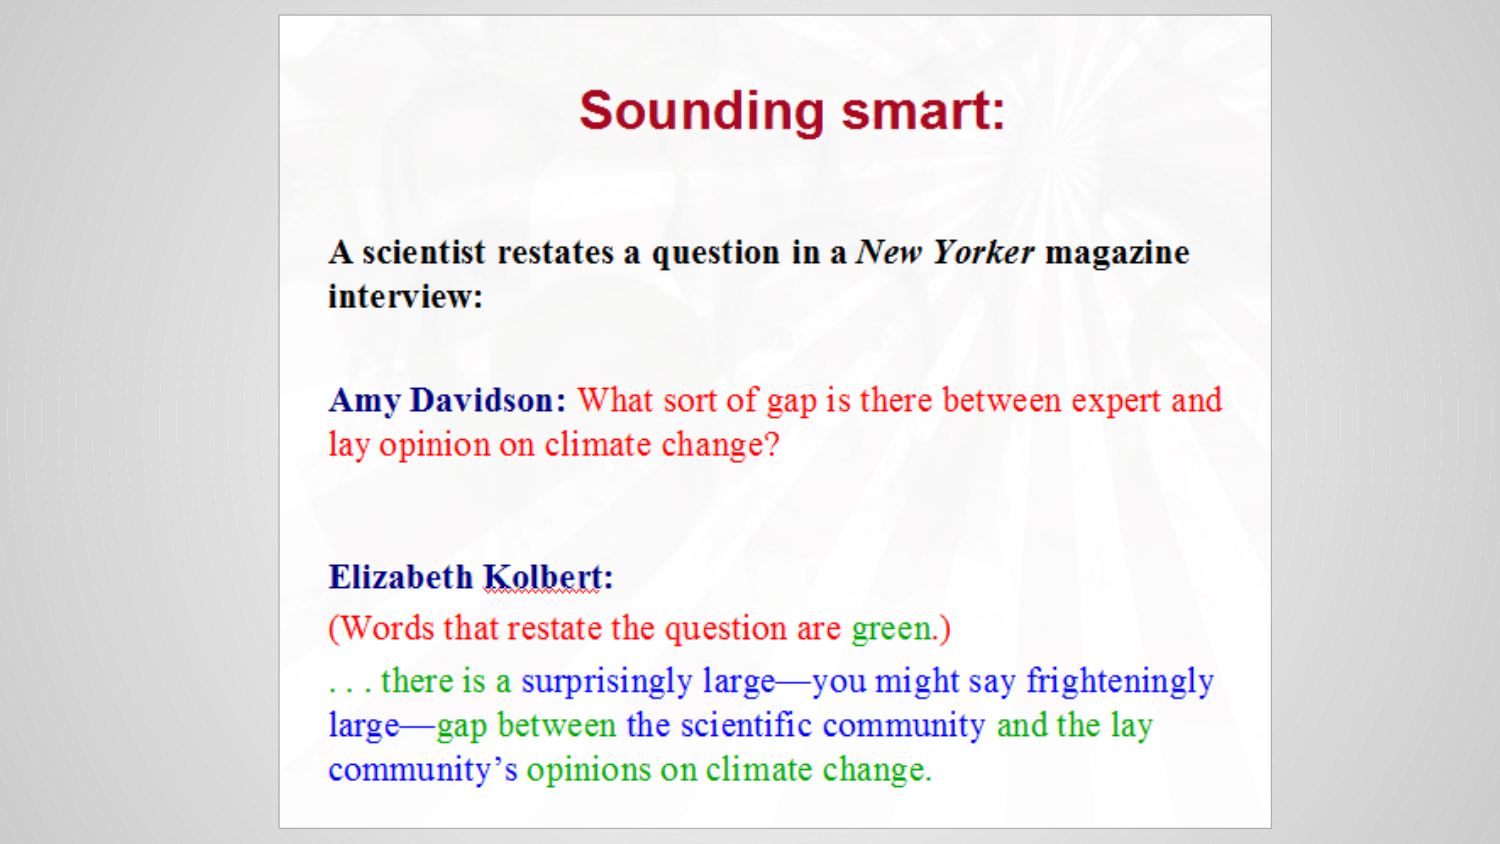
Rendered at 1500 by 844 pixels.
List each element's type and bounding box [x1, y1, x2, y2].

text_box [276, 12, 1275, 832]
